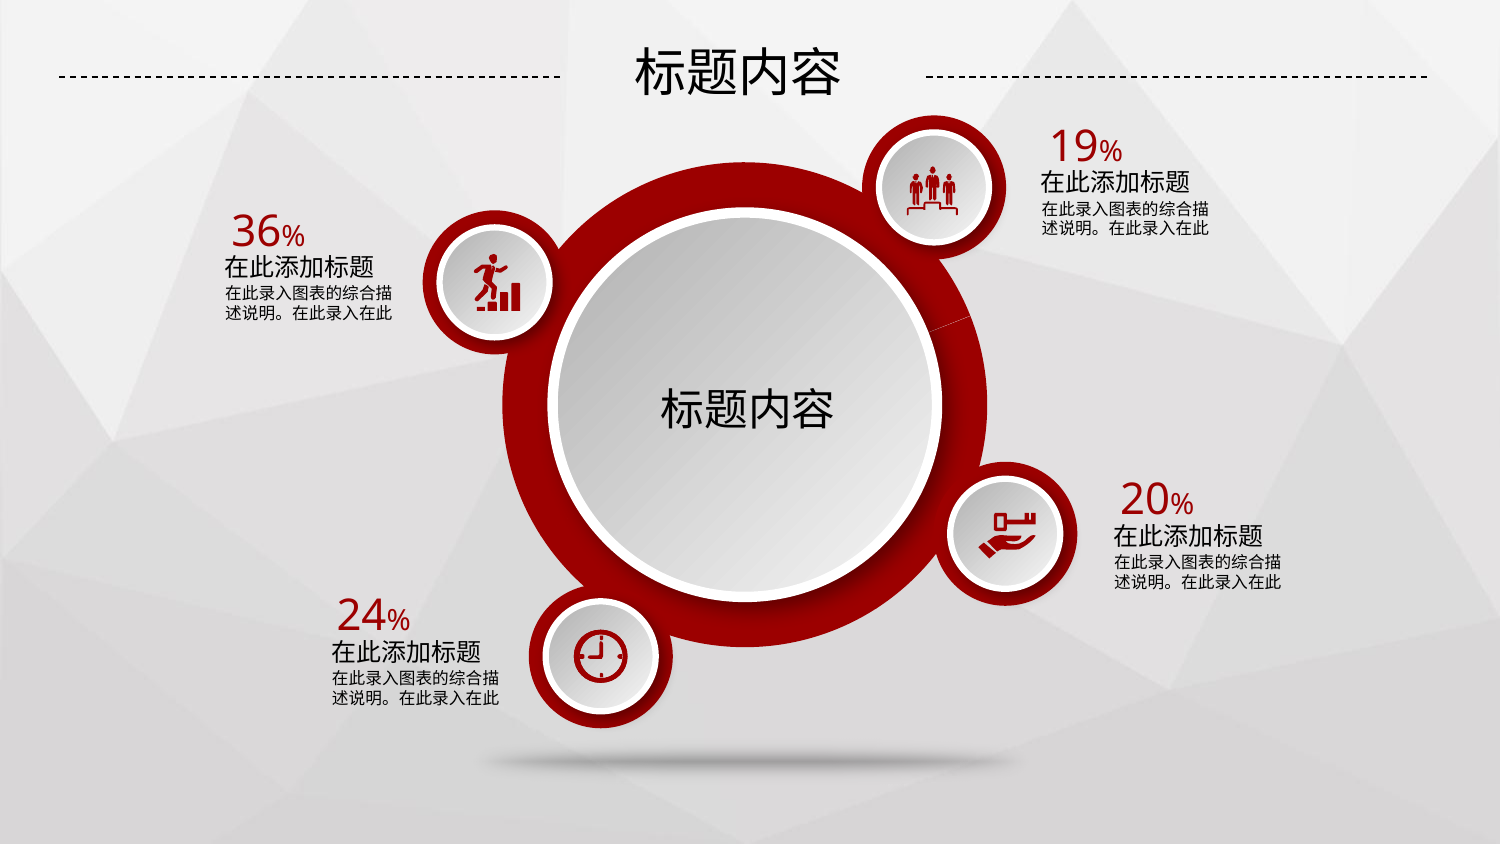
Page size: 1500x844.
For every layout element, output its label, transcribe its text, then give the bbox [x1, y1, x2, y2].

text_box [1090, 463, 1297, 600]
text_box [942, 317, 989, 461]
text_box [746, 161, 862, 237]
text_box 标题内容 [608, 32, 868, 110]
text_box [201, 195, 408, 332]
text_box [862, 115, 1007, 260]
text_box [541, 517, 636, 584]
text_box [501, 355, 574, 538]
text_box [573, 629, 628, 683]
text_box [978, 512, 1036, 559]
text_box 标题内容 [530, 374, 966, 442]
text_box [893, 260, 972, 328]
text_box [554, 211, 936, 374]
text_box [422, 210, 567, 355]
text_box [473, 253, 521, 311]
text_box [567, 161, 746, 321]
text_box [528, 584, 673, 729]
text_box [555, 442, 935, 598]
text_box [308, 579, 515, 716]
text_box [862, 515, 933, 610]
picture [0, 0, 1500, 844]
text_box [906, 166, 958, 216]
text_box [1017, 110, 1225, 247]
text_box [933, 461, 1078, 606]
text_box [673, 589, 876, 649]
